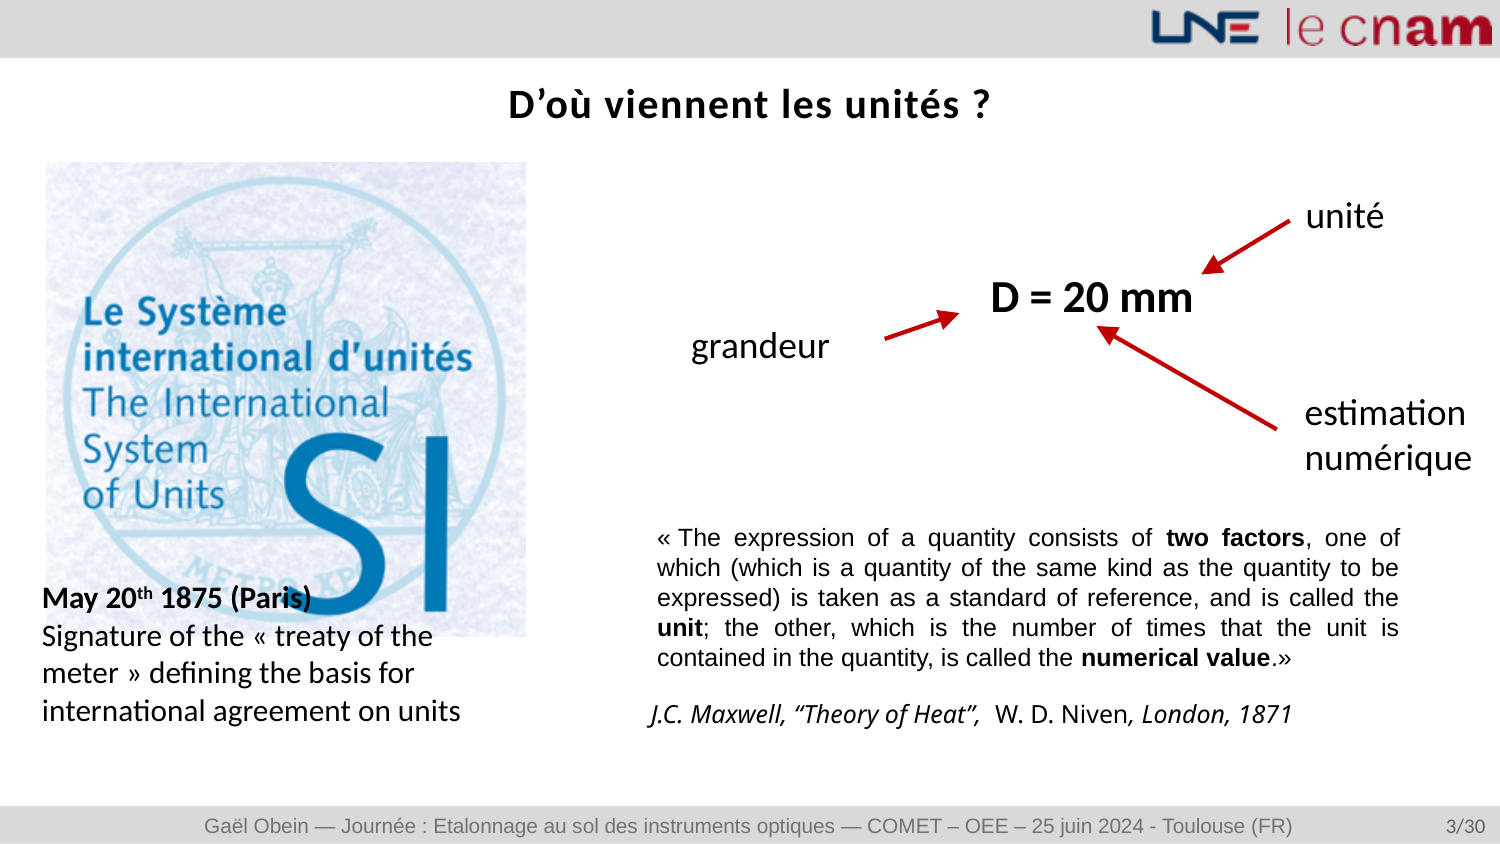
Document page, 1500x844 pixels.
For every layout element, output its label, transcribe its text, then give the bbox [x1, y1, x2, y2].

text_box J.C. Maxwell, “Theory of Heat”, W. D. Niven, London, 1871 [636, 691, 1492, 737]
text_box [1096, 325, 1277, 430]
picture [1150, 8, 1276, 46]
picture [1287, 8, 1492, 46]
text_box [1201, 220, 1290, 275]
text_box grandeur [676, 313, 957, 374]
text_box estimation numérique [1289, 380, 1492, 486]
text_box D’où viennent les unités ? [35, 58, 1465, 153]
picture [46, 162, 526, 637]
text_box « The expression of a quantity consists of two factors, one of which (which is a quantity of the same kind as the quantity to be expressed) is taken as a standard of reference, and is called the unit; the other, which is the number of times that the unit is contained in the quantity, is called the numerical value.» [642, 514, 1416, 679]
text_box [884, 313, 960, 339]
text_box D = 20 mm [833, 249, 1351, 339]
text_box unité [1290, 183, 1447, 244]
text_box May 20th 1875 (Paris) Signature of the « treaty of the meter » defining the basis for international agreement on units [27, 570, 550, 735]
